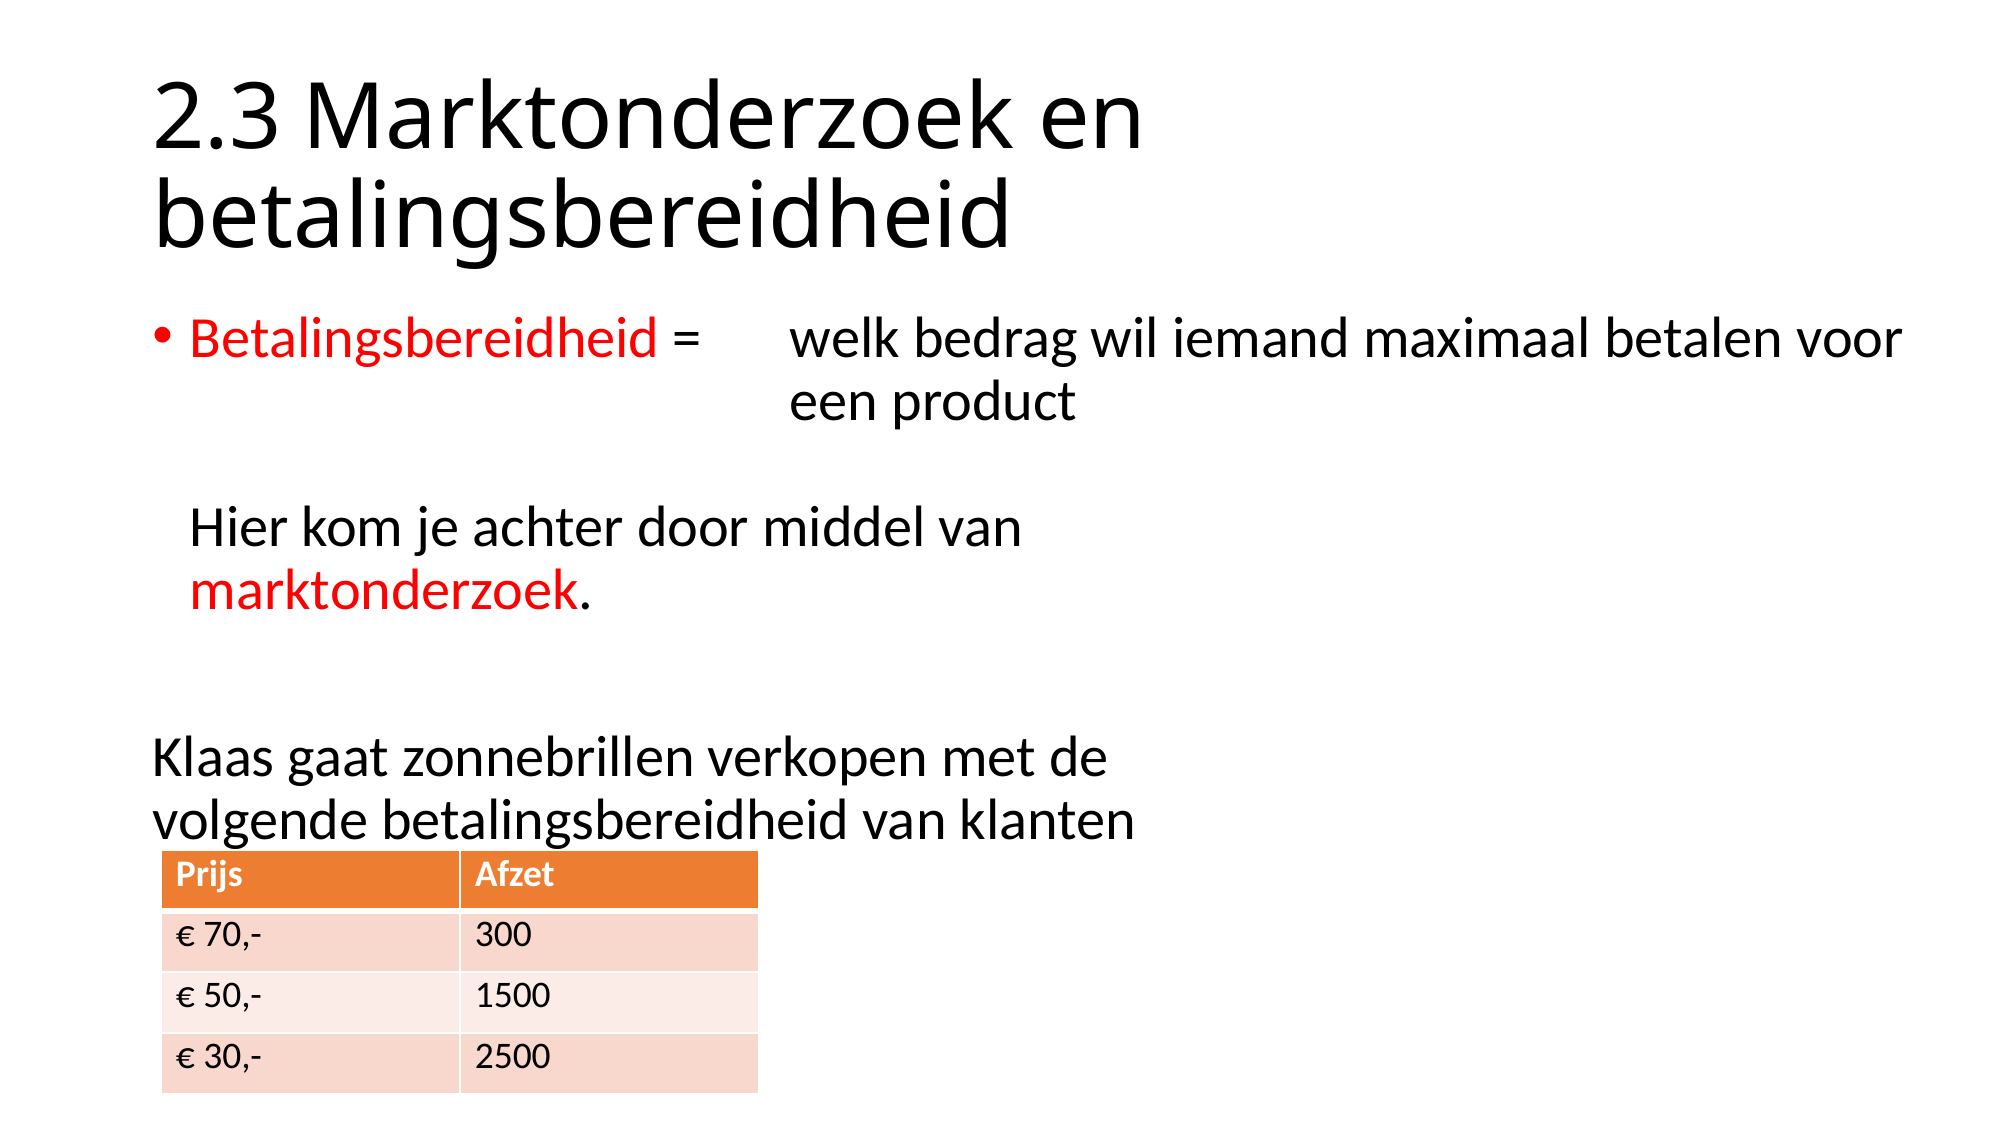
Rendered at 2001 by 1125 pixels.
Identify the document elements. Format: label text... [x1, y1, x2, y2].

table_cell 300 [461, 914, 758, 971]
table_cell € 30,- [162, 1034, 459, 1093]
table_cell 1500 [461, 973, 758, 1032]
table_cell € 50,- [162, 973, 459, 1032]
title 2.3 Marktonderzoek en betalingsbereidheid [137, 59, 1863, 278]
table_cell € 70,- [162, 914, 459, 971]
table_header Prijs [162, 851, 459, 908]
table_header Afzet [461, 851, 758, 908]
table_cell 2500 [461, 1034, 758, 1093]
list Betalingsbereidheid = welk bedrag wil iemand maximaal betalen voor een product Hier kom je achter door middel van marktonderzoek. Klaas gaat zonnebrillen verkopen met de volgende betalingsbereidheid van klanten [137, 299, 1950, 1114]
